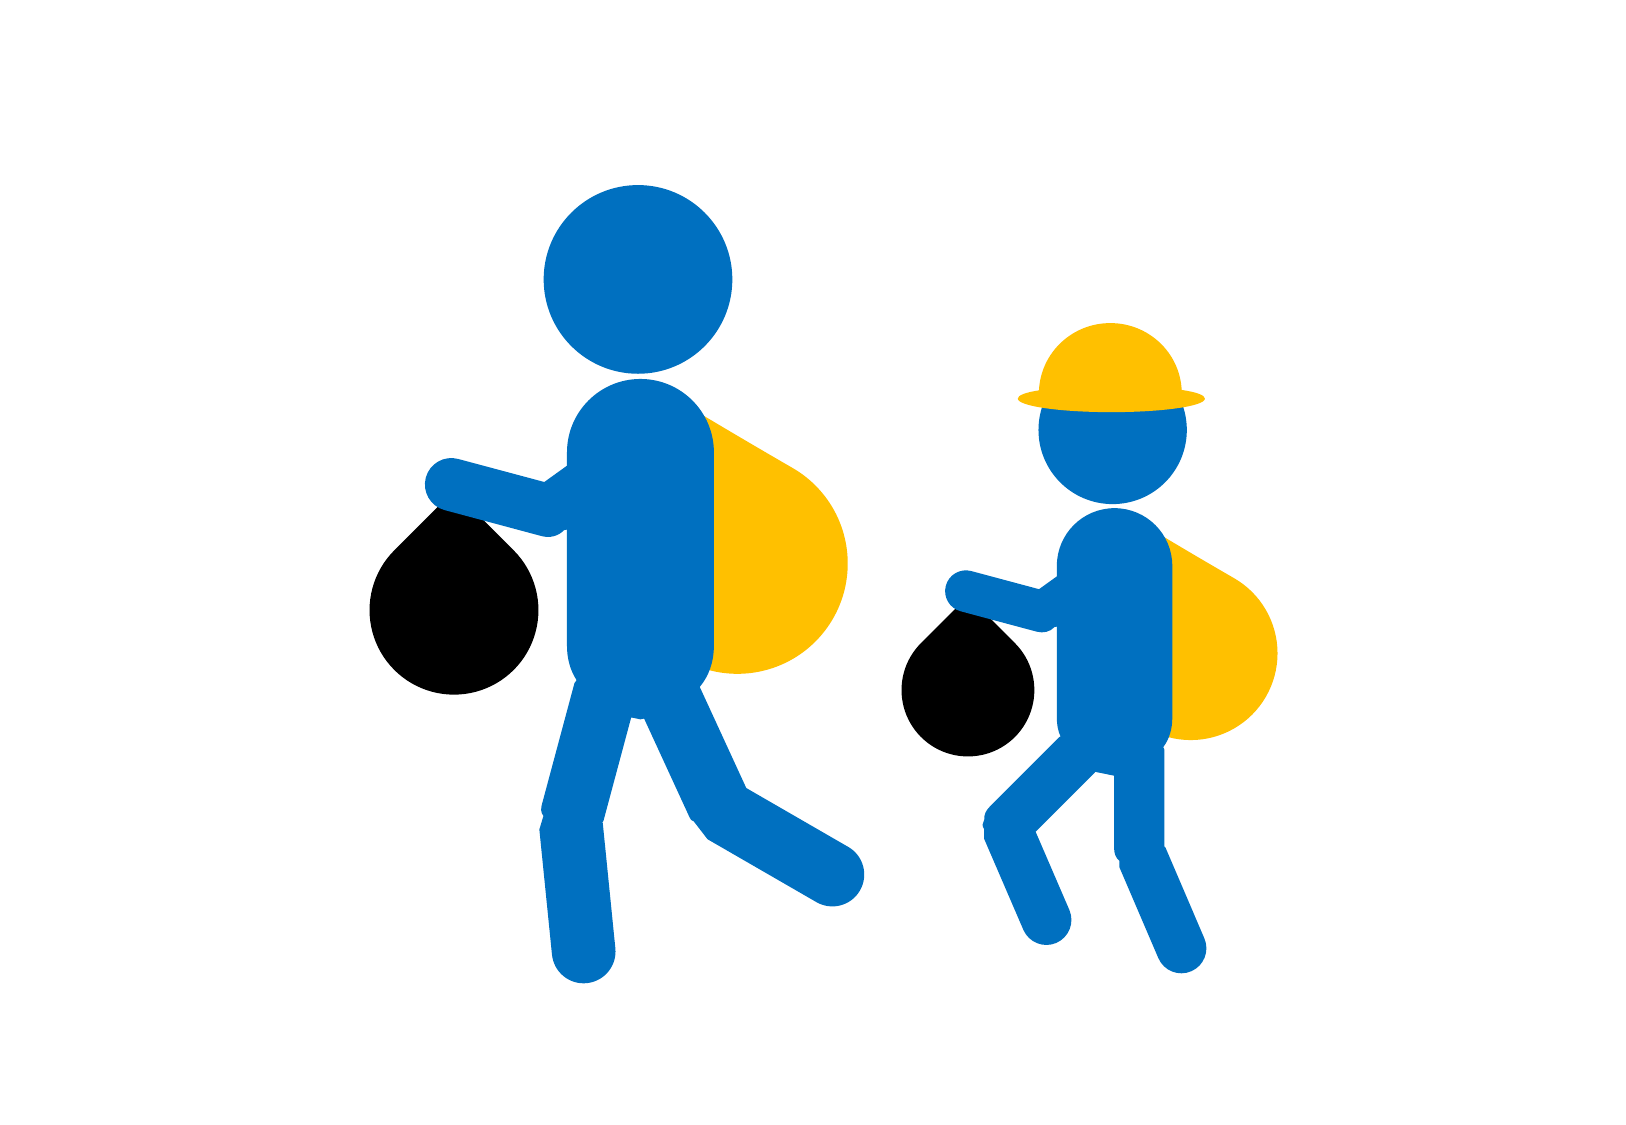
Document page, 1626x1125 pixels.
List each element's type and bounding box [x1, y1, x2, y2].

text_box [369, 184, 1278, 984]
